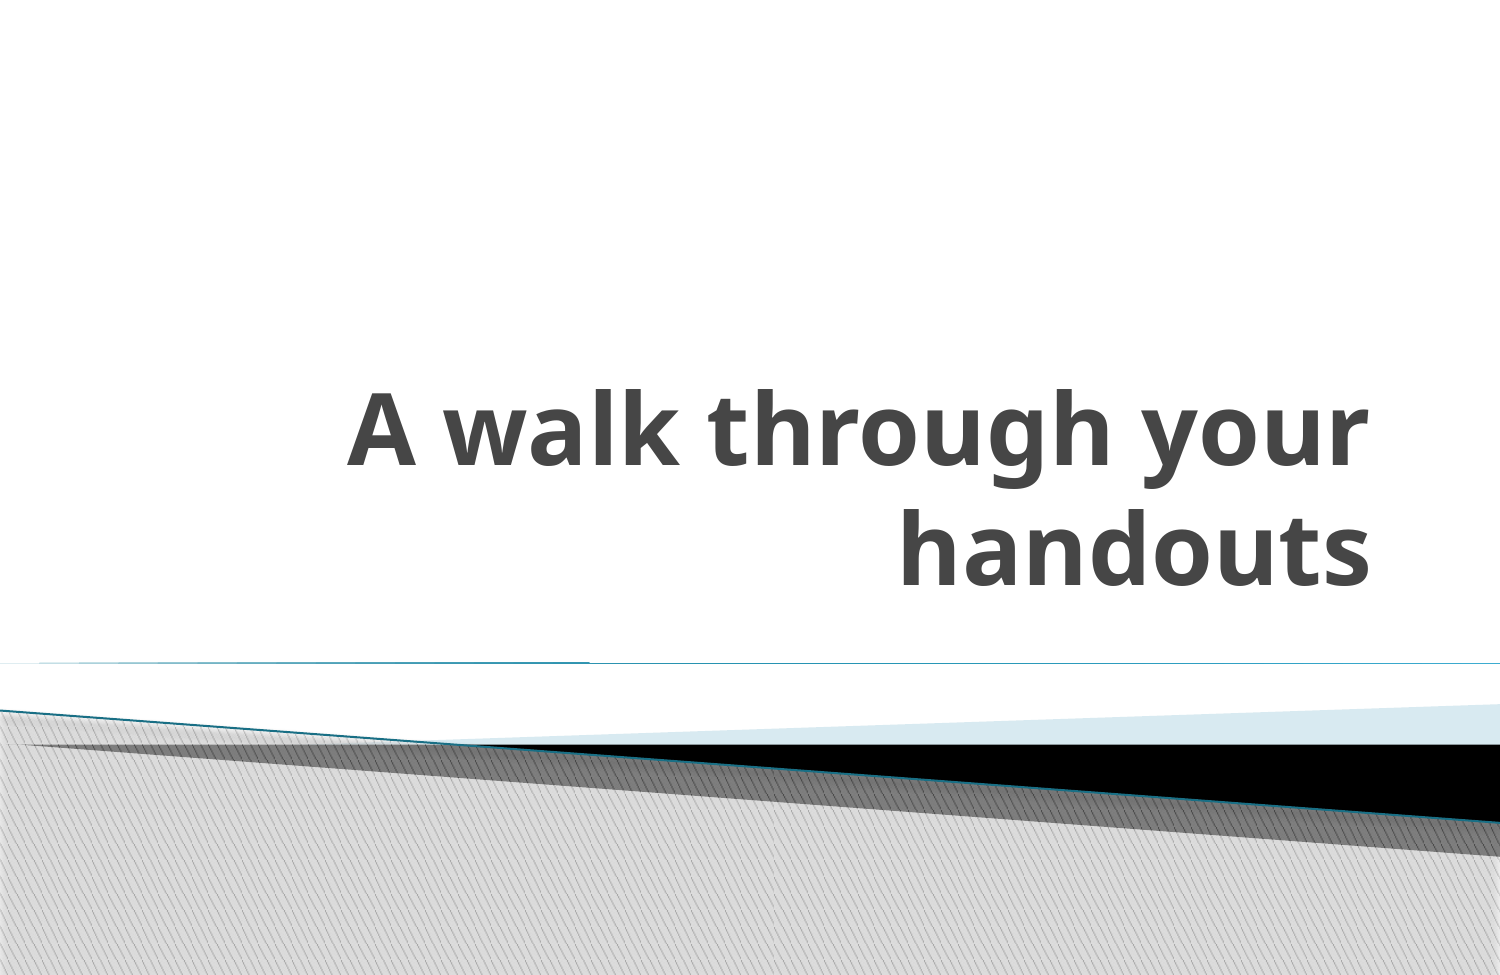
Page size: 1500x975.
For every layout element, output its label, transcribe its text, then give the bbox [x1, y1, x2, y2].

title A walk through your handouts [37, 249, 1388, 613]
picture [5, 744, 1500, 857]
